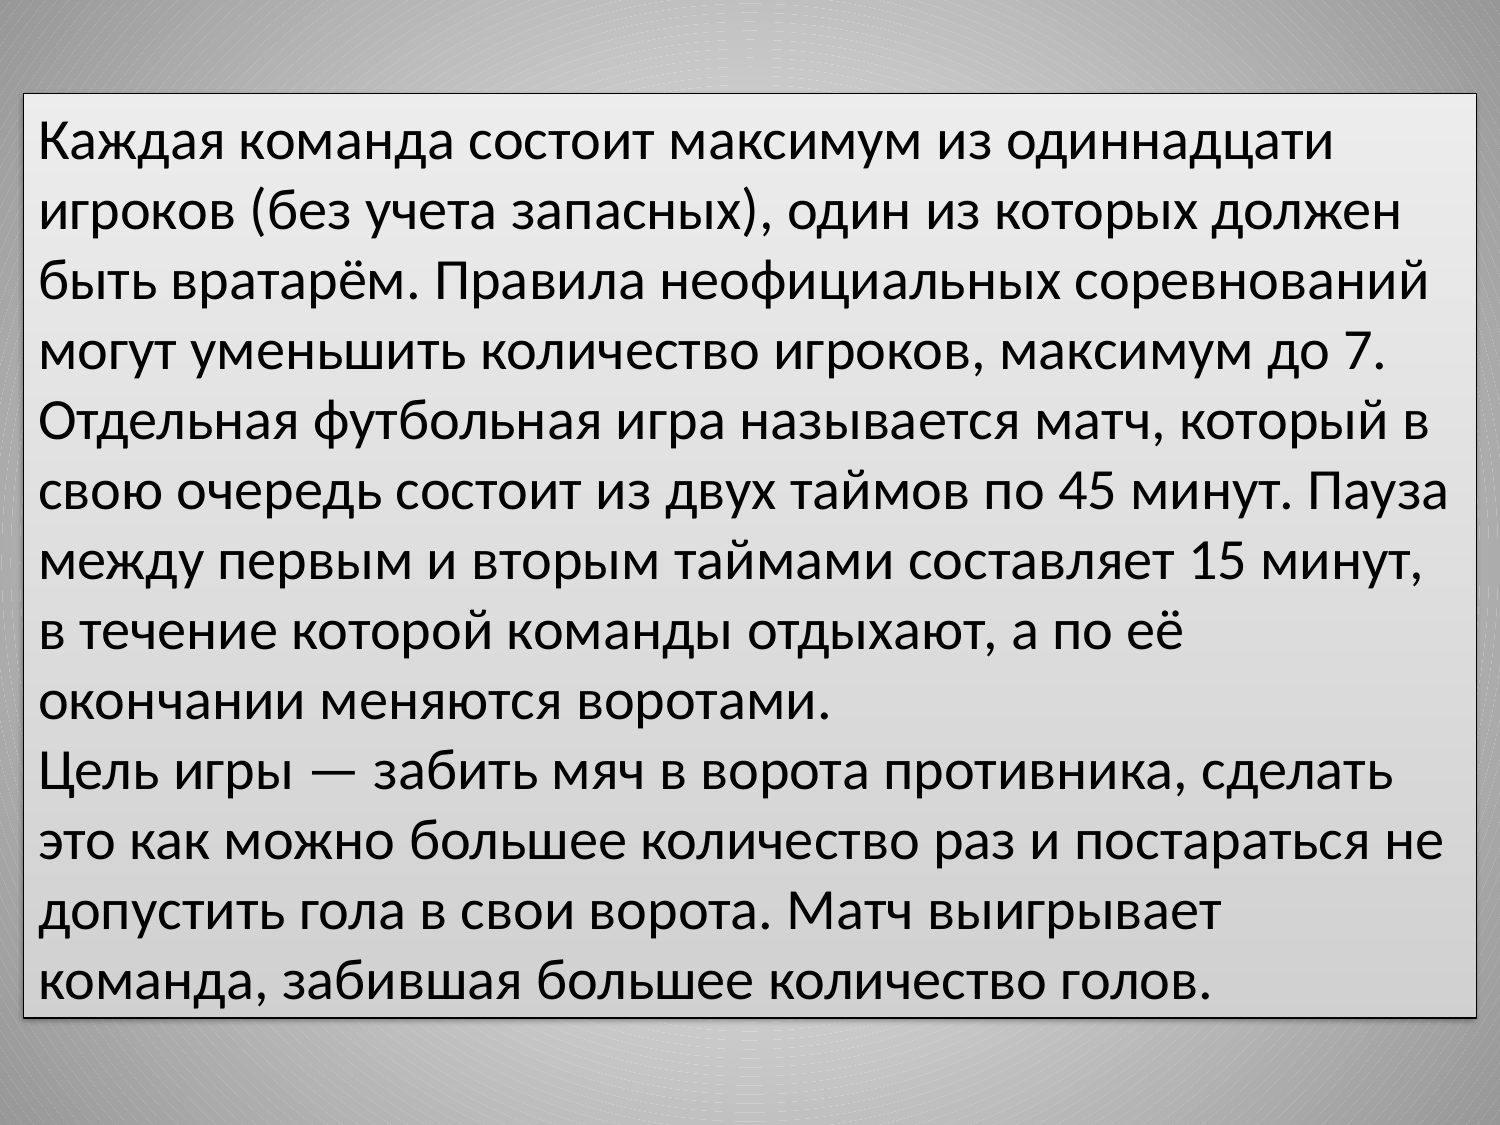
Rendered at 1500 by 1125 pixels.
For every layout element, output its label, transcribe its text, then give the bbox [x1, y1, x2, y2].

text_box Каждая команда состоит максимум из одиннадцати игроков (без учета запасных), один из которых должен быть вратарём. Правила неофициальных соревнований могут уменьшить количество игроков, максимум до 7. Отдельная футбольная игра называется матч, который в свою очередь состоит из двух таймов по 45 минут. Пауза между первым и вторым таймами составляет 15 минут, в течение которой команды отдыхают, а по её окончании меняются воротами. Цель игры — забить мяч в ворота противника, сделать это как можно большее количество раз и постараться не допустить гола в свои ворота. Матч выигрывает команда, забившая большее количество голов. [23, 93, 1477, 1019]
